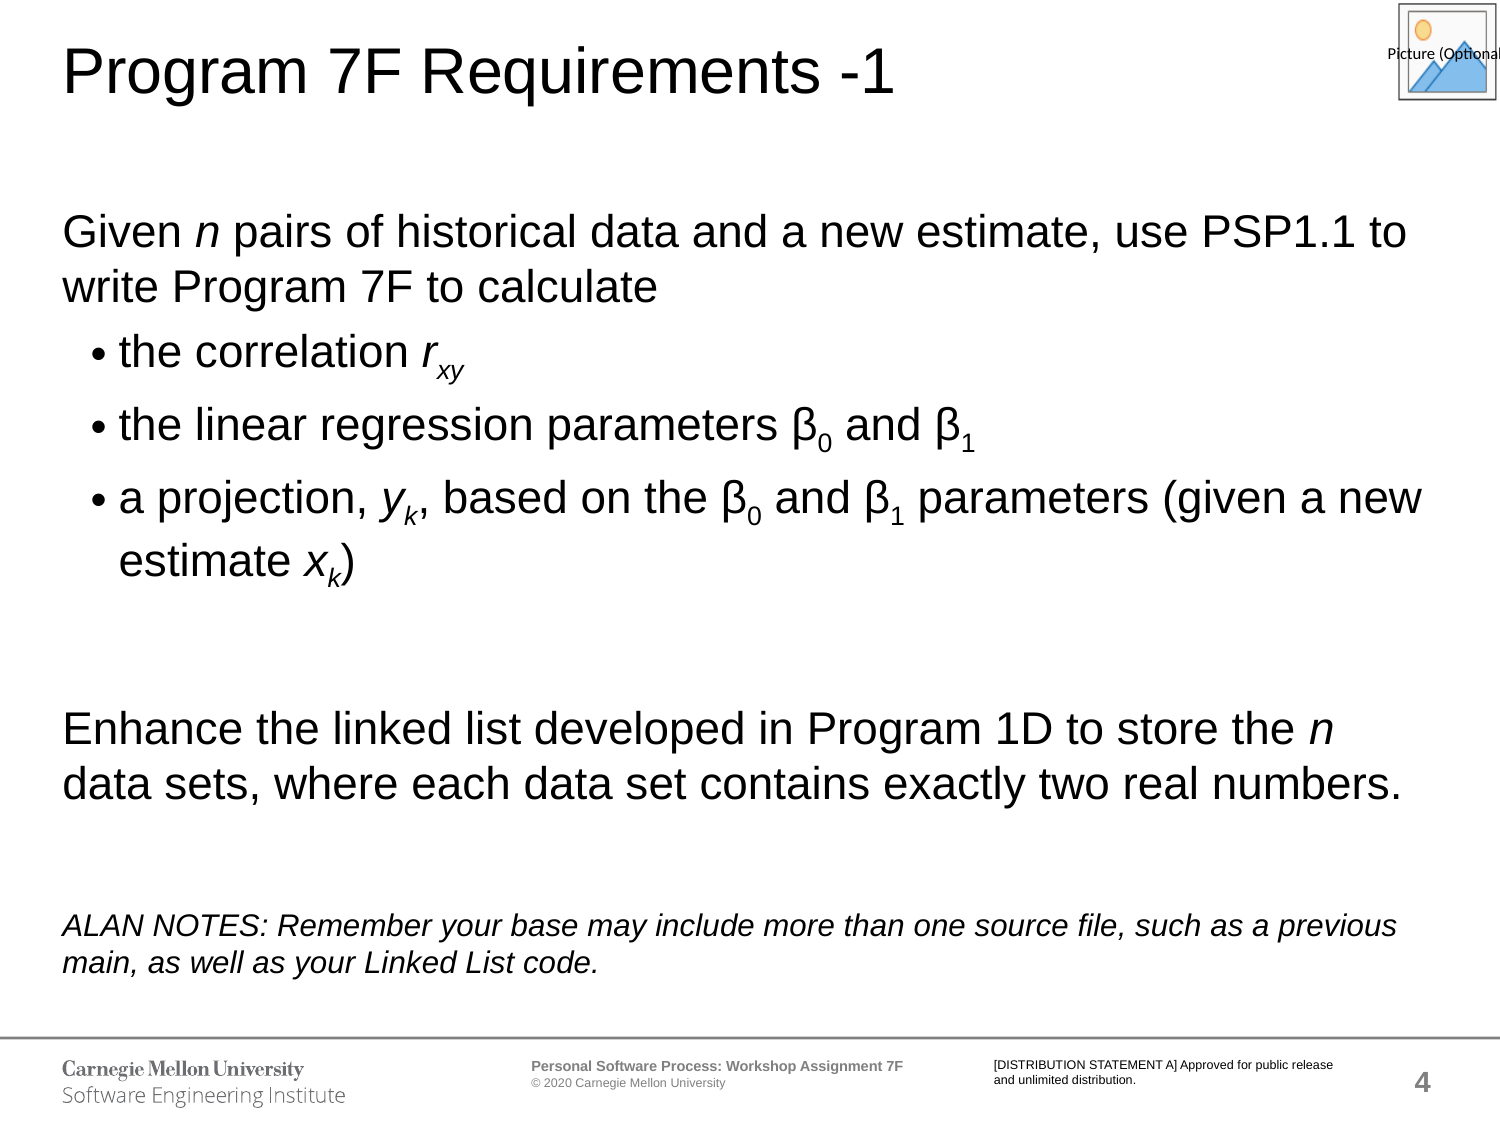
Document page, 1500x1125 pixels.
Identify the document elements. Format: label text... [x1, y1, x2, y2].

picture [1394, 0, 1500, 105]
list Given n pairs of historical data and a new estimate, use PSP1.1 to write Program 7F to calculate the correlation rxy the linear regression parameters β0 and β1 a projection, yk, based on the β0 and β1 parameters (given a new estimate xk) Enhance the linked list developed in Program 1D to store the n data sets, where each data set contains exactly two real numbers. ALAN NOTES: Remember your base may include more than one source file, such as a previous main, as well as your Linked List code. [62, 201, 1431, 1000]
title Program 7F Requirements -1 [62, 37, 1338, 182]
